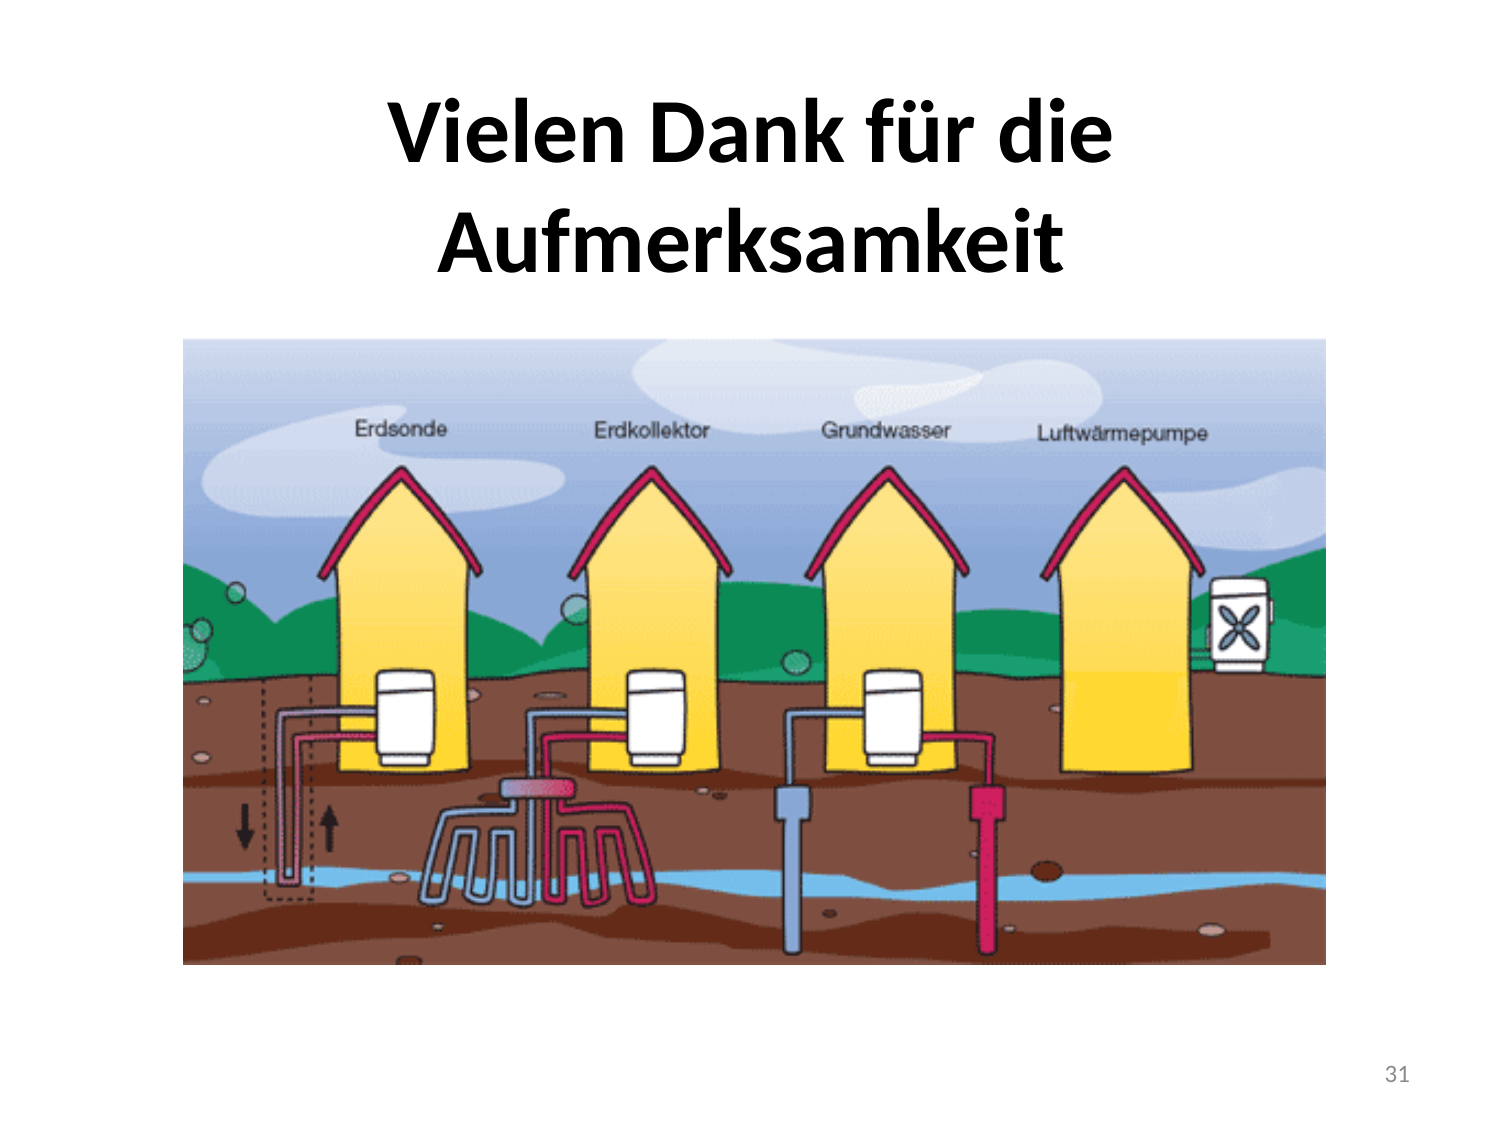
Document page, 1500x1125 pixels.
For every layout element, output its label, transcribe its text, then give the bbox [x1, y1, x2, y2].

slide_number 31 [1074, 1042, 1425, 1103]
title Vielen Dank für die Aufmerksamkeit [76, 0, 1427, 362]
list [182, 337, 1326, 965]
